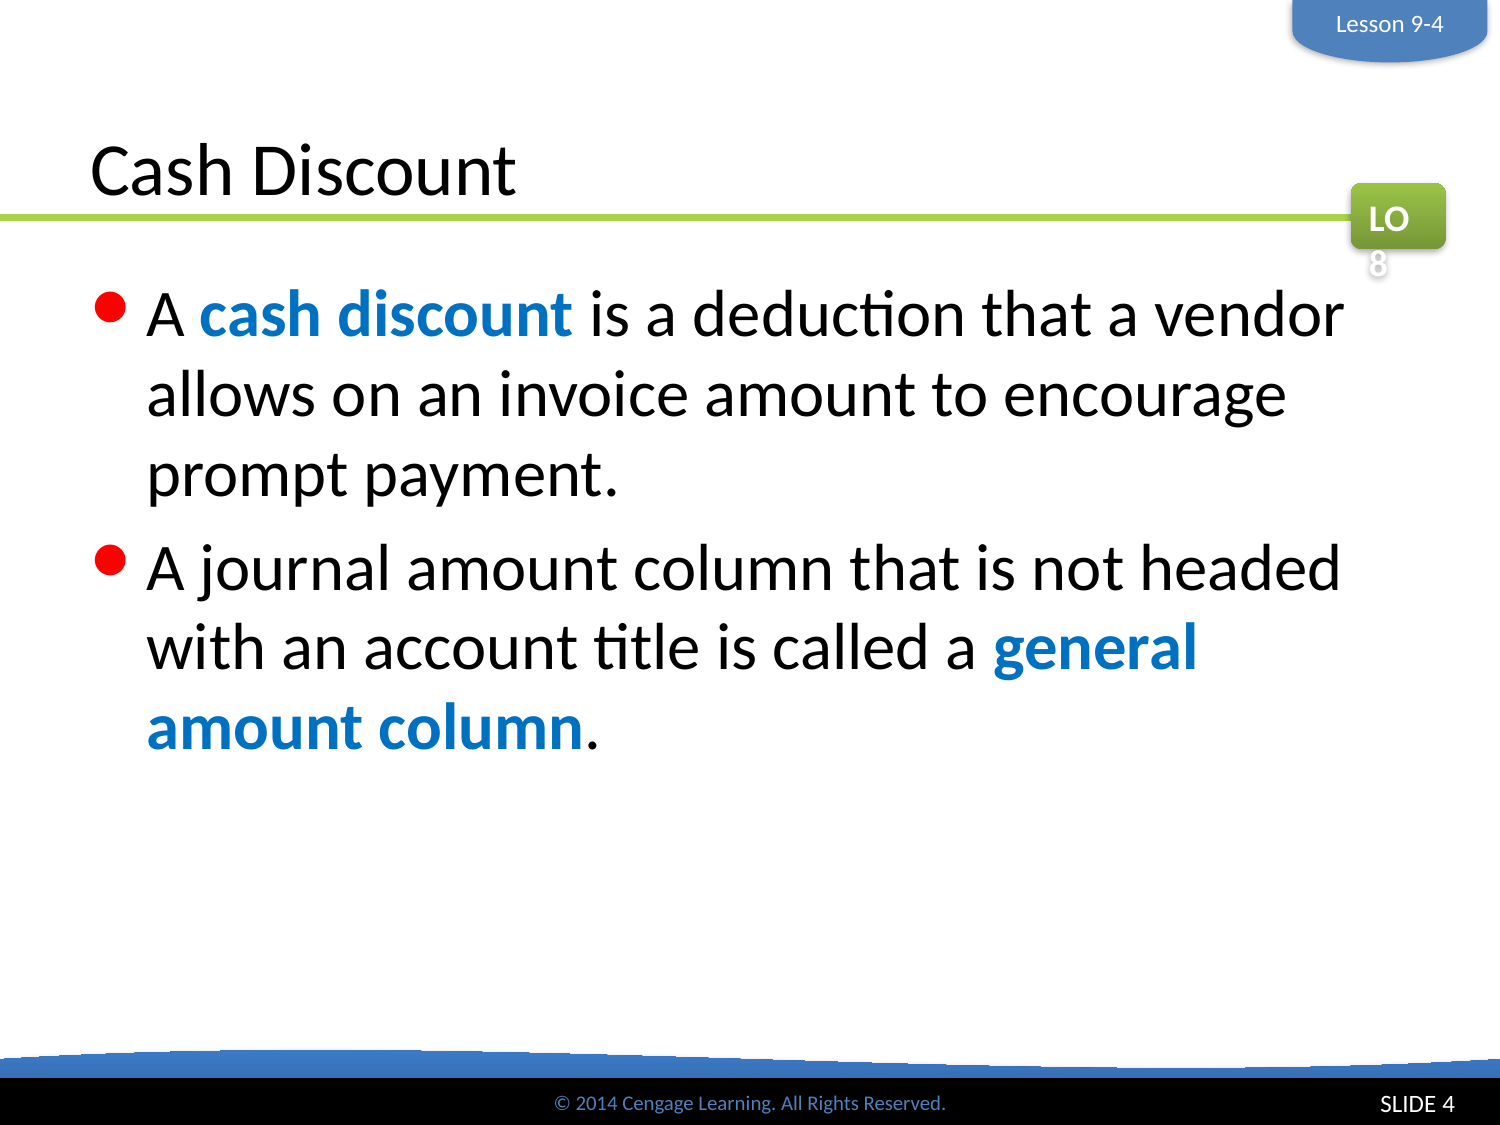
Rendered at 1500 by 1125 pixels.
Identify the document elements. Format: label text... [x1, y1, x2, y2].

title Cash Discount [75, 29, 1350, 218]
list A cash discount is a deduction that a vendor allows on an invoice amount to encourage prompt payment. A journal amount column that is not headed with an account title is called a general amount column. [75, 262, 1425, 1005]
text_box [1292, 0, 1488, 63]
text_box LO8 [1350, 183, 1446, 250]
slide_number SLIDE 4 [1170, 1080, 1470, 1125]
